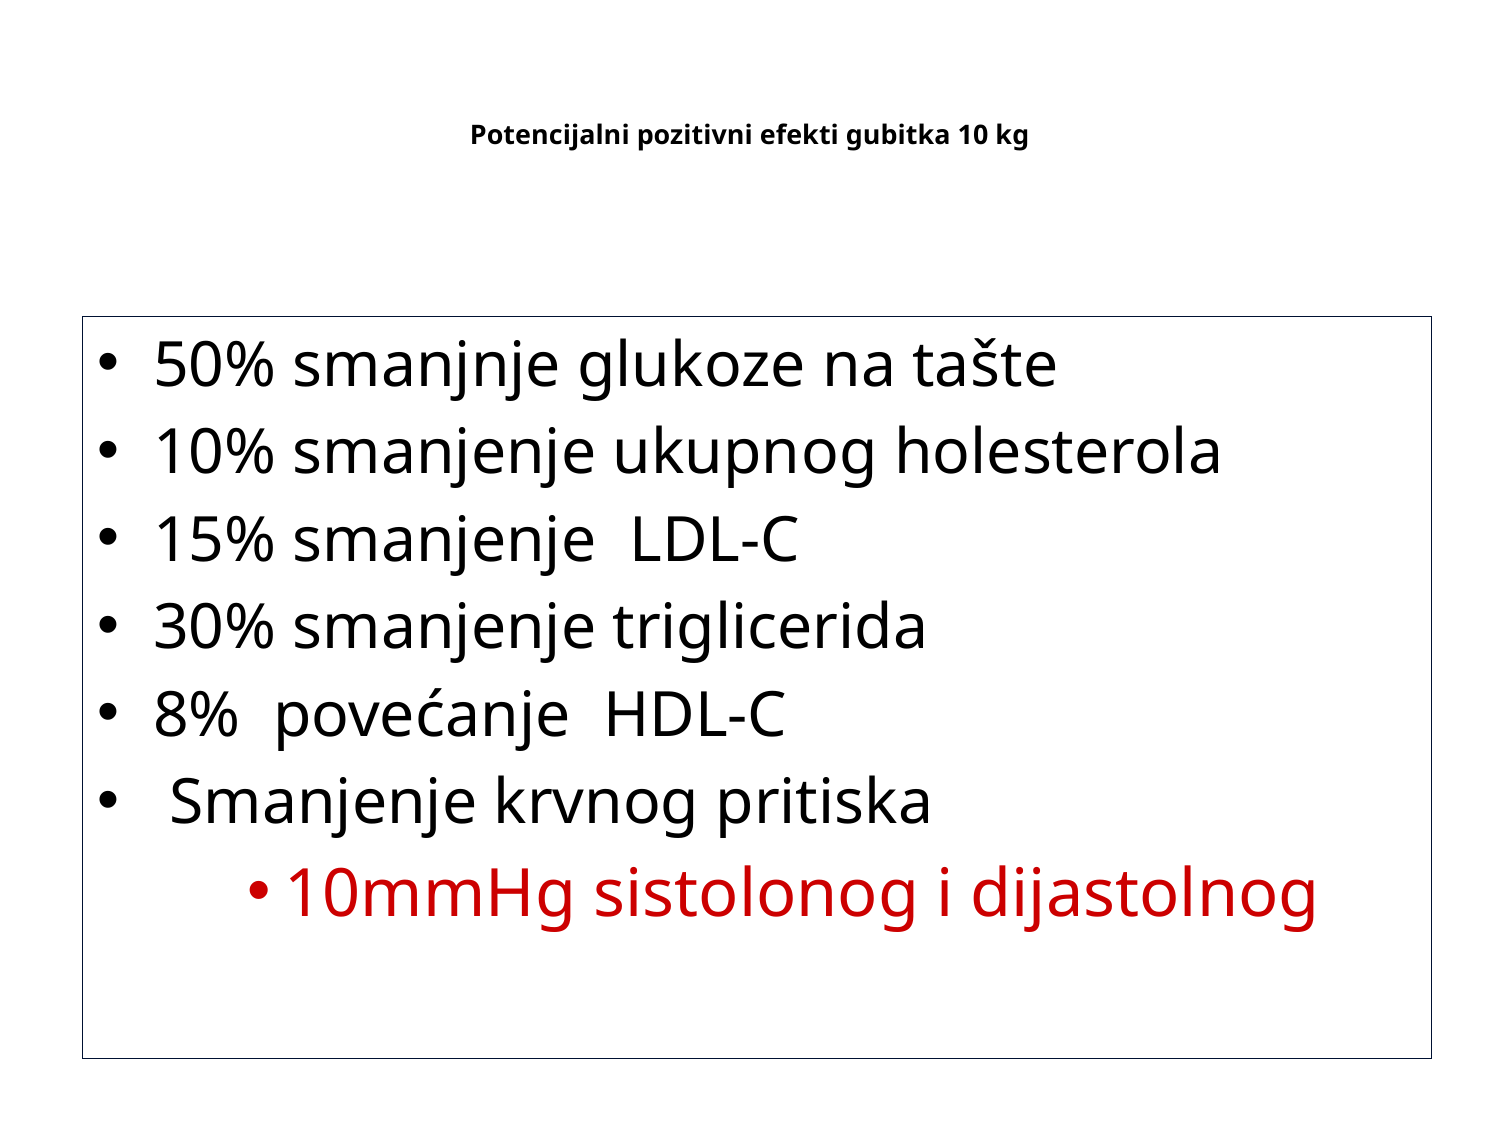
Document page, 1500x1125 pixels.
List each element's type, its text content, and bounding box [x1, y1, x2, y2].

title Potencijalni pozitivni efekti gubitka 10 kg [75, 45, 1425, 233]
list 50% smanjnje glukoze na tašte 10% smanjenje ukupnog holesterola 15% smanjenje LDL-C 30% smanjenje triglicerida 8% povećanje HDL-C Smanjenje krvnog pritiska 10mmHg sistolonog i dijastolnog [82, 316, 1432, 1059]
